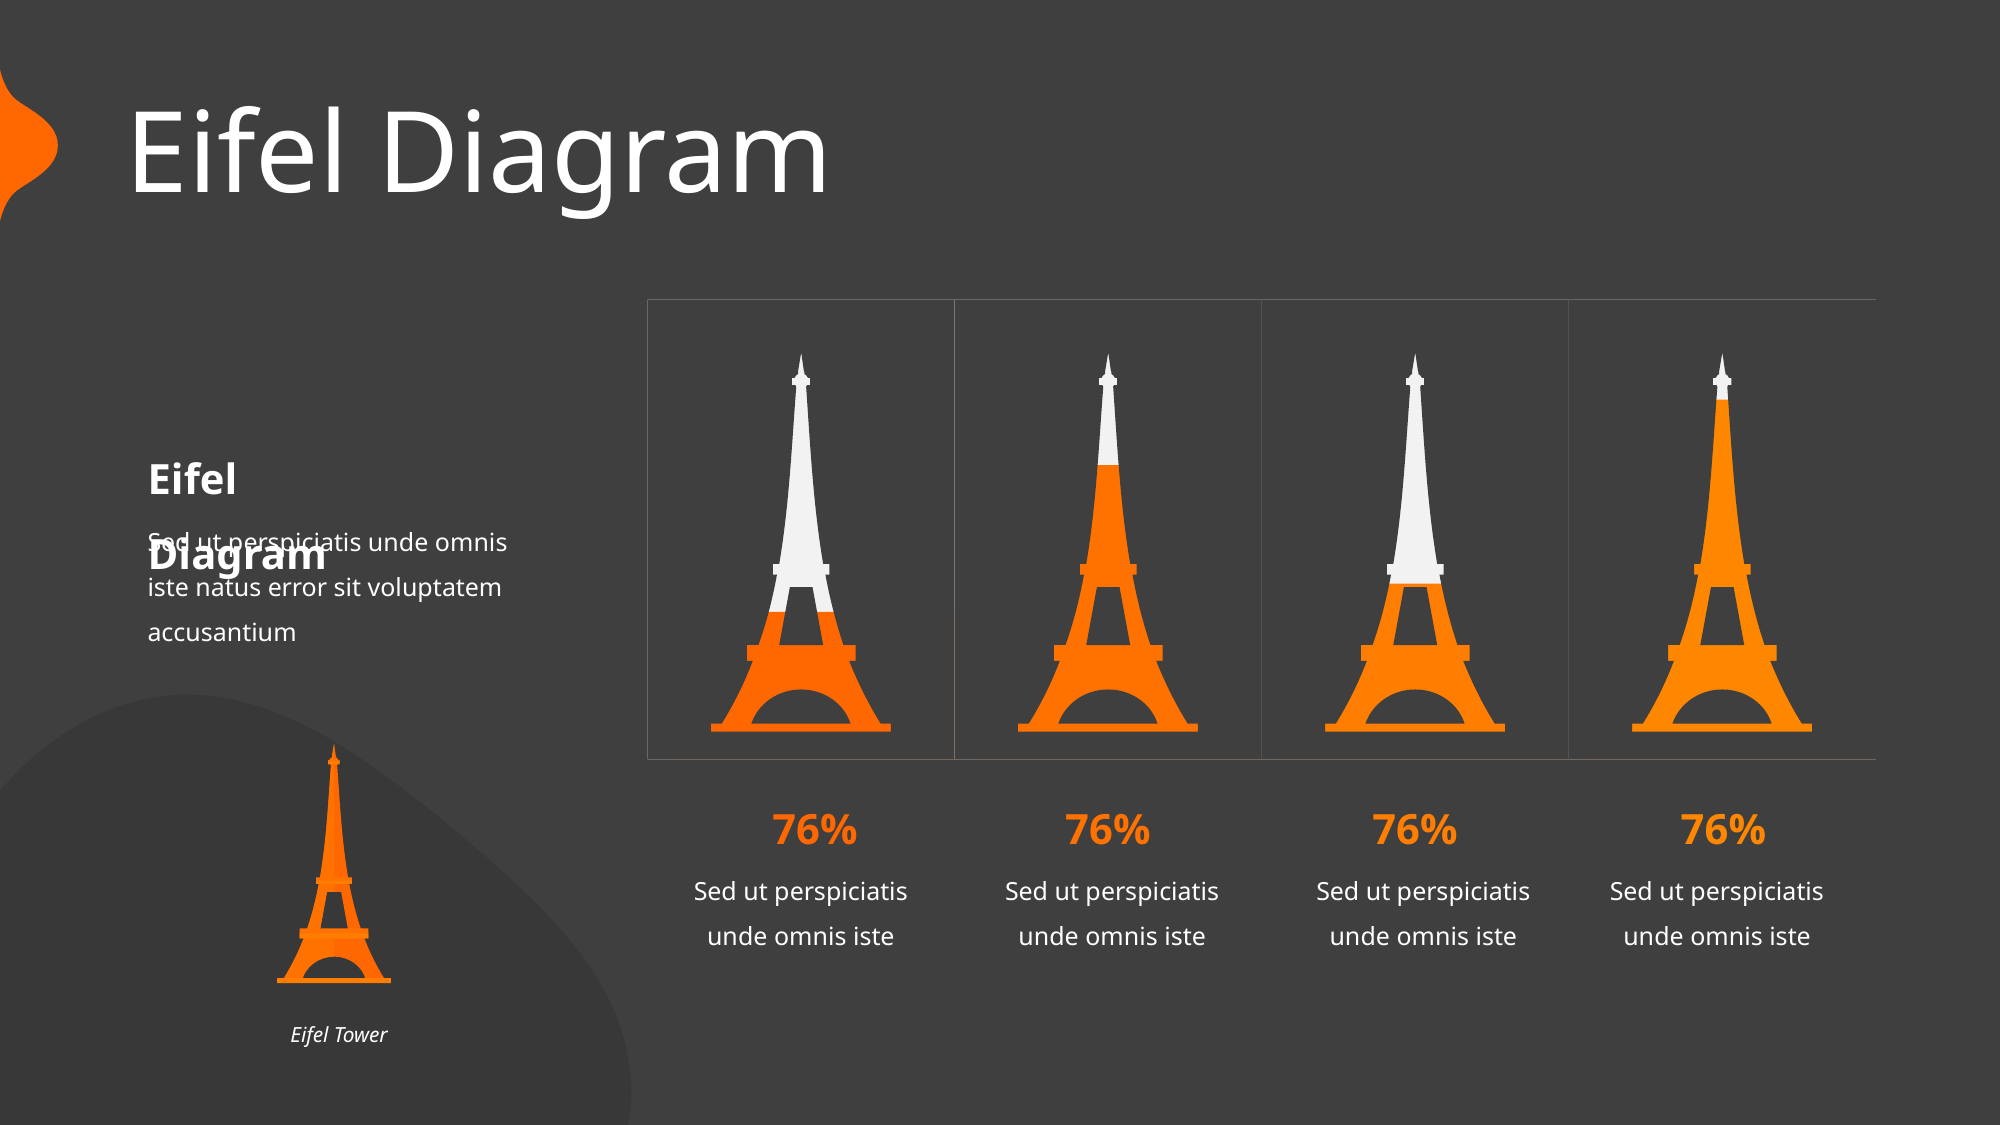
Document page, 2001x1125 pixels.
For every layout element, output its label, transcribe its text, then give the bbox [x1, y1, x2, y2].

text_box 76% [1659, 770, 1787, 852]
text_box Sed ut perspiciatis unde omnis iste natus error sit voluptatem accusantium [132, 504, 549, 654]
text_box Eifel Diagram [132, 420, 440, 504]
text_box Sed ut perspiciatis unde omnis iste [670, 852, 932, 958]
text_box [277, 743, 391, 984]
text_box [1261, 299, 1568, 760]
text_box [1568, 299, 1876, 760]
text_box Sed ut perspiciatis unde omnis iste [1586, 852, 1848, 958]
text_box 76% [1351, 770, 1479, 852]
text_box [647, 299, 954, 760]
text_box Sed ut perspiciatis unde omnis iste [1293, 852, 1554, 958]
text_box 76% [751, 770, 879, 852]
text_box 76% [1044, 770, 1172, 852]
text_box Eifel Tower [208, 1002, 470, 1055]
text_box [954, 299, 1261, 760]
list Eifel Diagram [110, 87, 1430, 277]
text_box Sed ut perspiciatis unde omnis iste [981, 852, 1243, 958]
